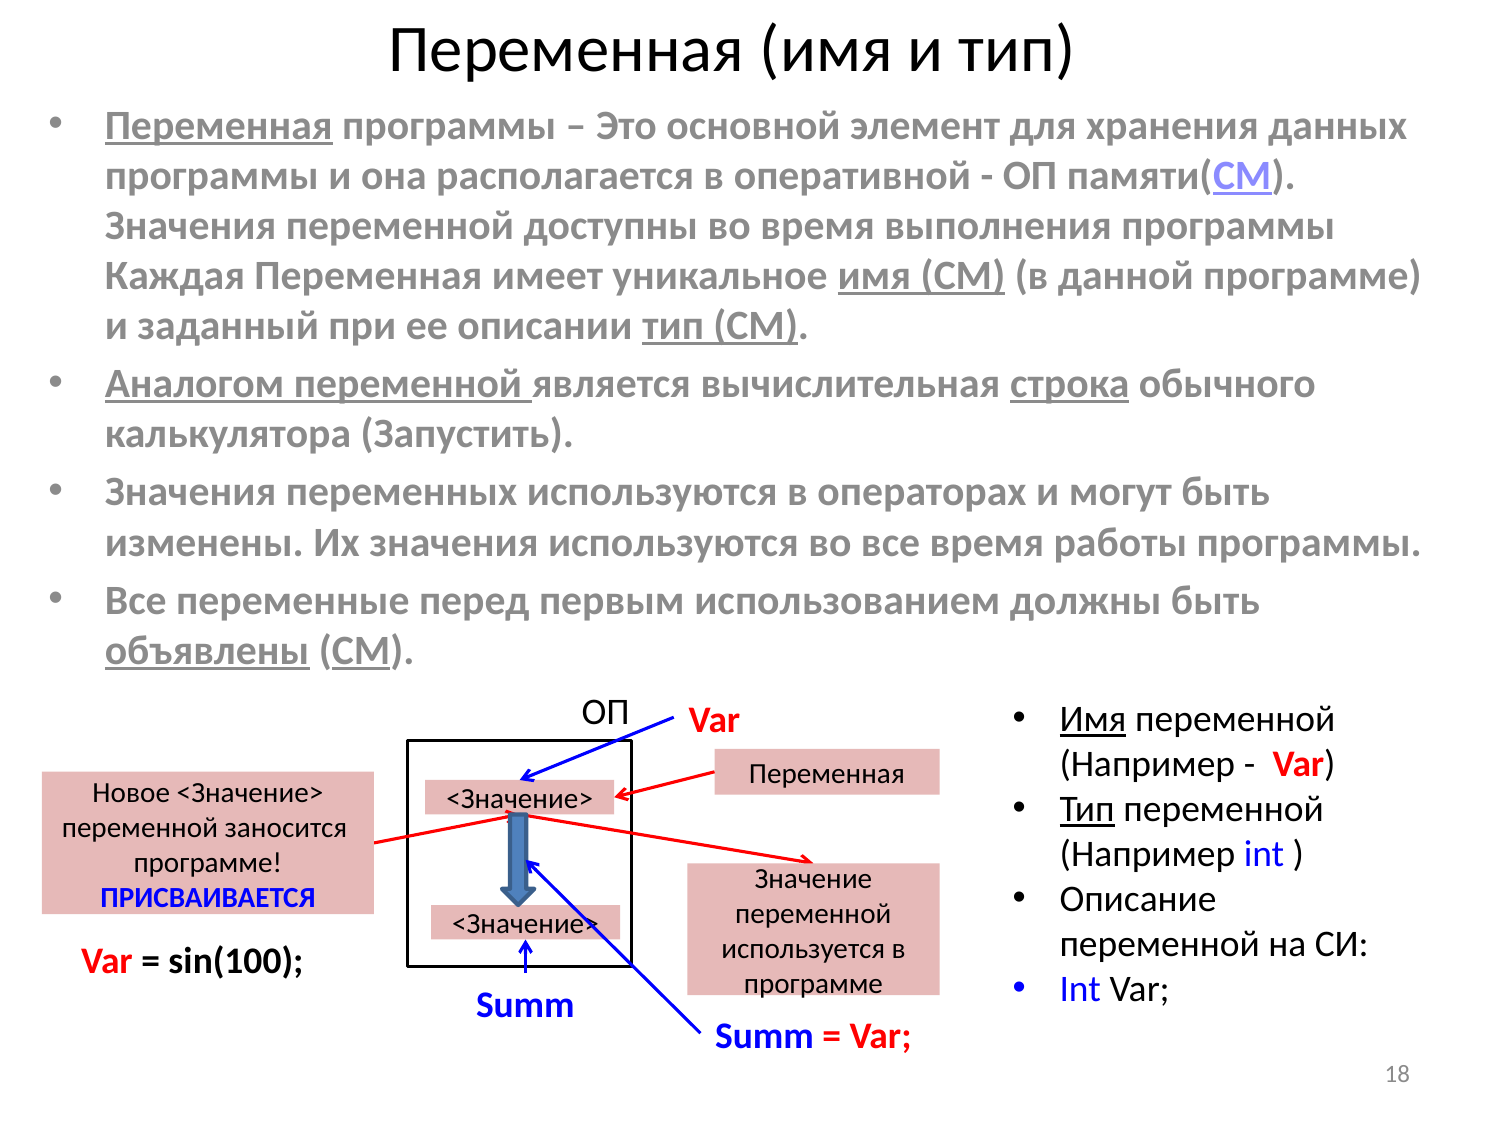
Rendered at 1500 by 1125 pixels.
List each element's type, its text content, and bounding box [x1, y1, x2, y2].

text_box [525, 859, 700, 1034]
text_box Var = sin(100); [66, 929, 319, 989]
slide_number 18 [1074, 1042, 1425, 1103]
text_box Переменная программы – Это основной элемент для хранения данных программы и она располагается в оперативной - ОП памяти(СМ). Значения переменной доступны во время выполнения программы Каждая Переменная имеет уникальное имя (СМ) (в данной программе) и заданный при ее описании тип (СМ). Аналогом переменной является вычислительная строка обычного калькулятора (Запустить). Значения переменных используются в операторах и могут быть изменены. Их значения используются во все время работы программы. Все переменные перед первым использованием должны быть объявлены (СМ). [33, 89, 1457, 687]
text_box Значение переменной используется в программе [705, 973, 942, 997]
text_box ОП [566, 679, 662, 716]
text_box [519, 717, 674, 781]
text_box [519, 814, 814, 864]
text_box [373, 814, 520, 844]
text_box Summ [461, 975, 520, 1033]
text_box Новое <Значение> переменной заносится программе! ПРИСВАИВАЕТСЯ [40, 770, 376, 916]
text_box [407, 740, 940, 967]
text_box Имя переменной (Например - Var) Тип переменной (Например int ) Описание переменной на СИ: Int Var; [998, 686, 1412, 1017]
text_box Var [673, 687, 756, 738]
title Переменная (имя и тип) [159, 0, 1306, 89]
text_box Summ = Var; [700, 1003, 927, 1063]
